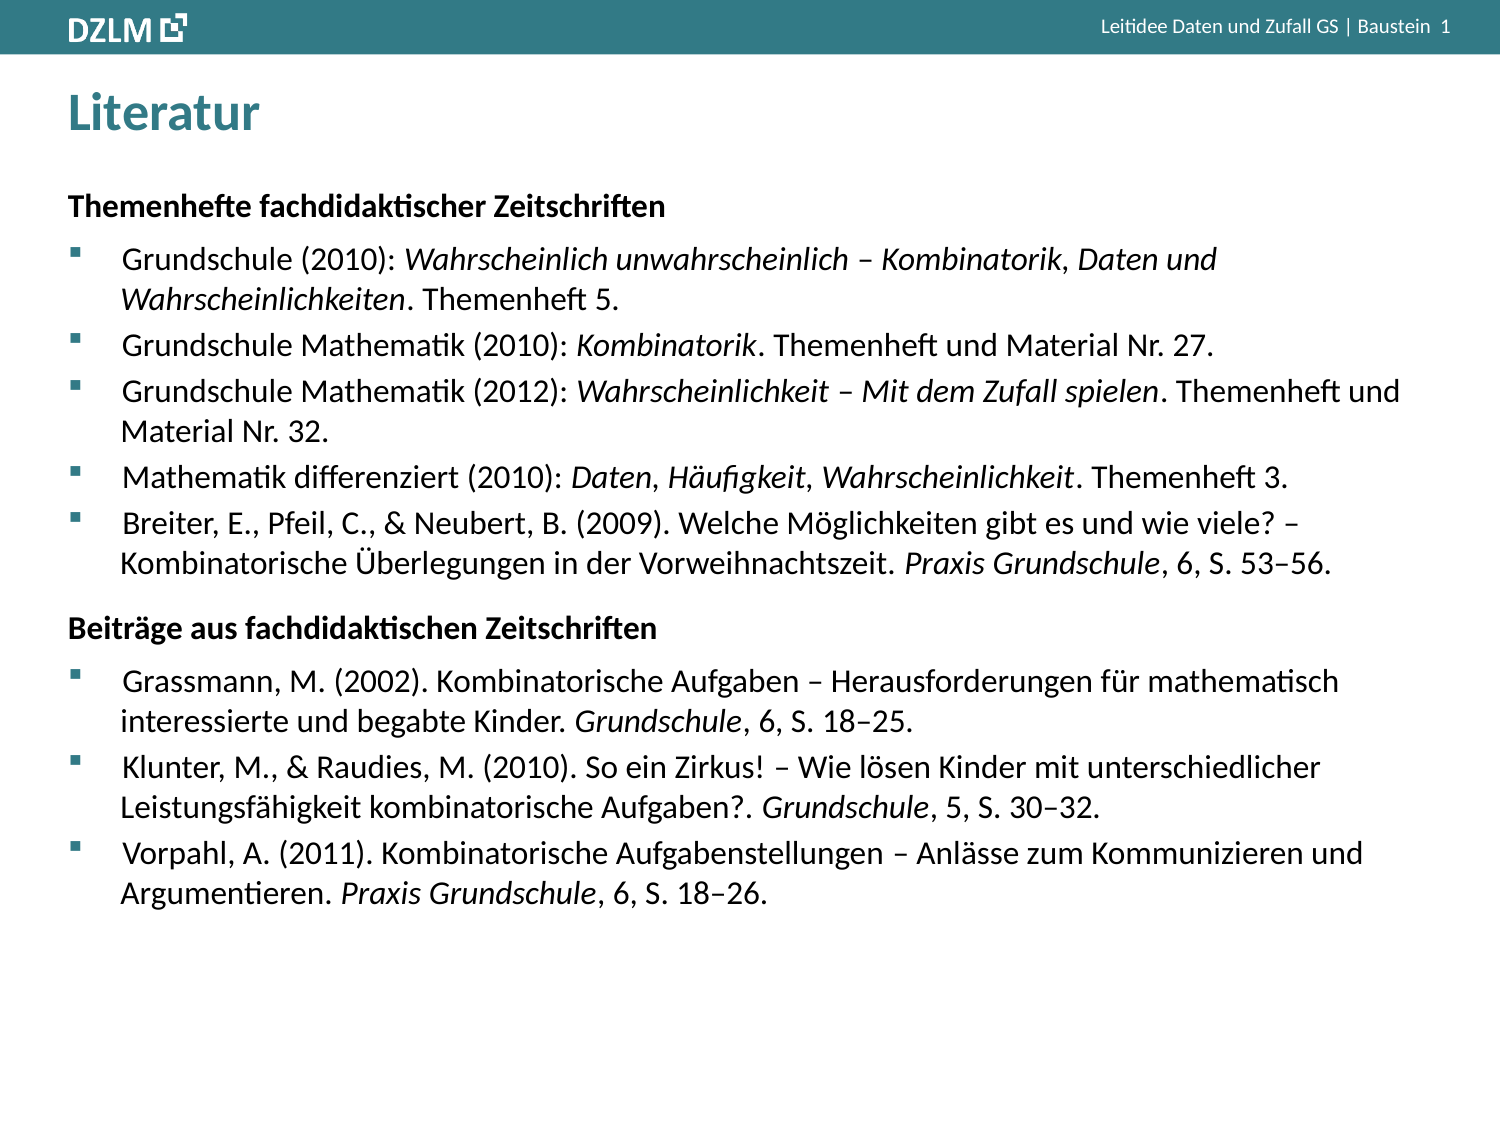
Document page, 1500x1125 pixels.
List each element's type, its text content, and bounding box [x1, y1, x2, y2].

title Literatur [53, 68, 1436, 149]
list Themenhefte fachdidaktischer Zeitschriften Grundschule (2010): Wahrscheinlich unwahrscheinlich – Kombinatorik, Daten und Wahrscheinlichkeiten. Themenheft 5. Grundschule Mathematik (2010): Kombinatorik. Themenheft und Material Nr. 27. Grundschule Mathematik (2012): Wahrscheinlichkeit – Mit dem Zufall spielen. Themenheft und Material Nr. 32. Mathematik differenziert (2010): Daten, Häufigkeit, Wahrscheinlichkeit. Themenheft 3. Breiter, E., Pfeil, C., & Neubert, B. (2009). Welche Möglichkeiten gibt es und wie viele? – Kombinatorische Überlegungen in der Vorweihnachtszeit. Praxis Grundschule, 6, S. 53–56. Beiträge aus fachdidaktischen Zeitschriften Grassmann, M. (2002). Kombinatorische Aufgaben – Herausforderungen für mathematisch interessierte und begabte Kinder. Grundschule, 6, S. 18–25. Klunter, M., & Raudies, M. (2010). So ein Zirkus! – Wie lösen Kinder mit unterschiedlicher Leistungsfähigkeit kombinatorische Aufgaben?. Grundschule, 5, S. 30–32. Vorpahl, A. (2011). Kombinatorische Aufgabenstellungen – Anlässe zum Kommunizieren und Argumentieren. Praxis Grundschule, 6, S. 18–26. [52, 184, 1436, 1071]
